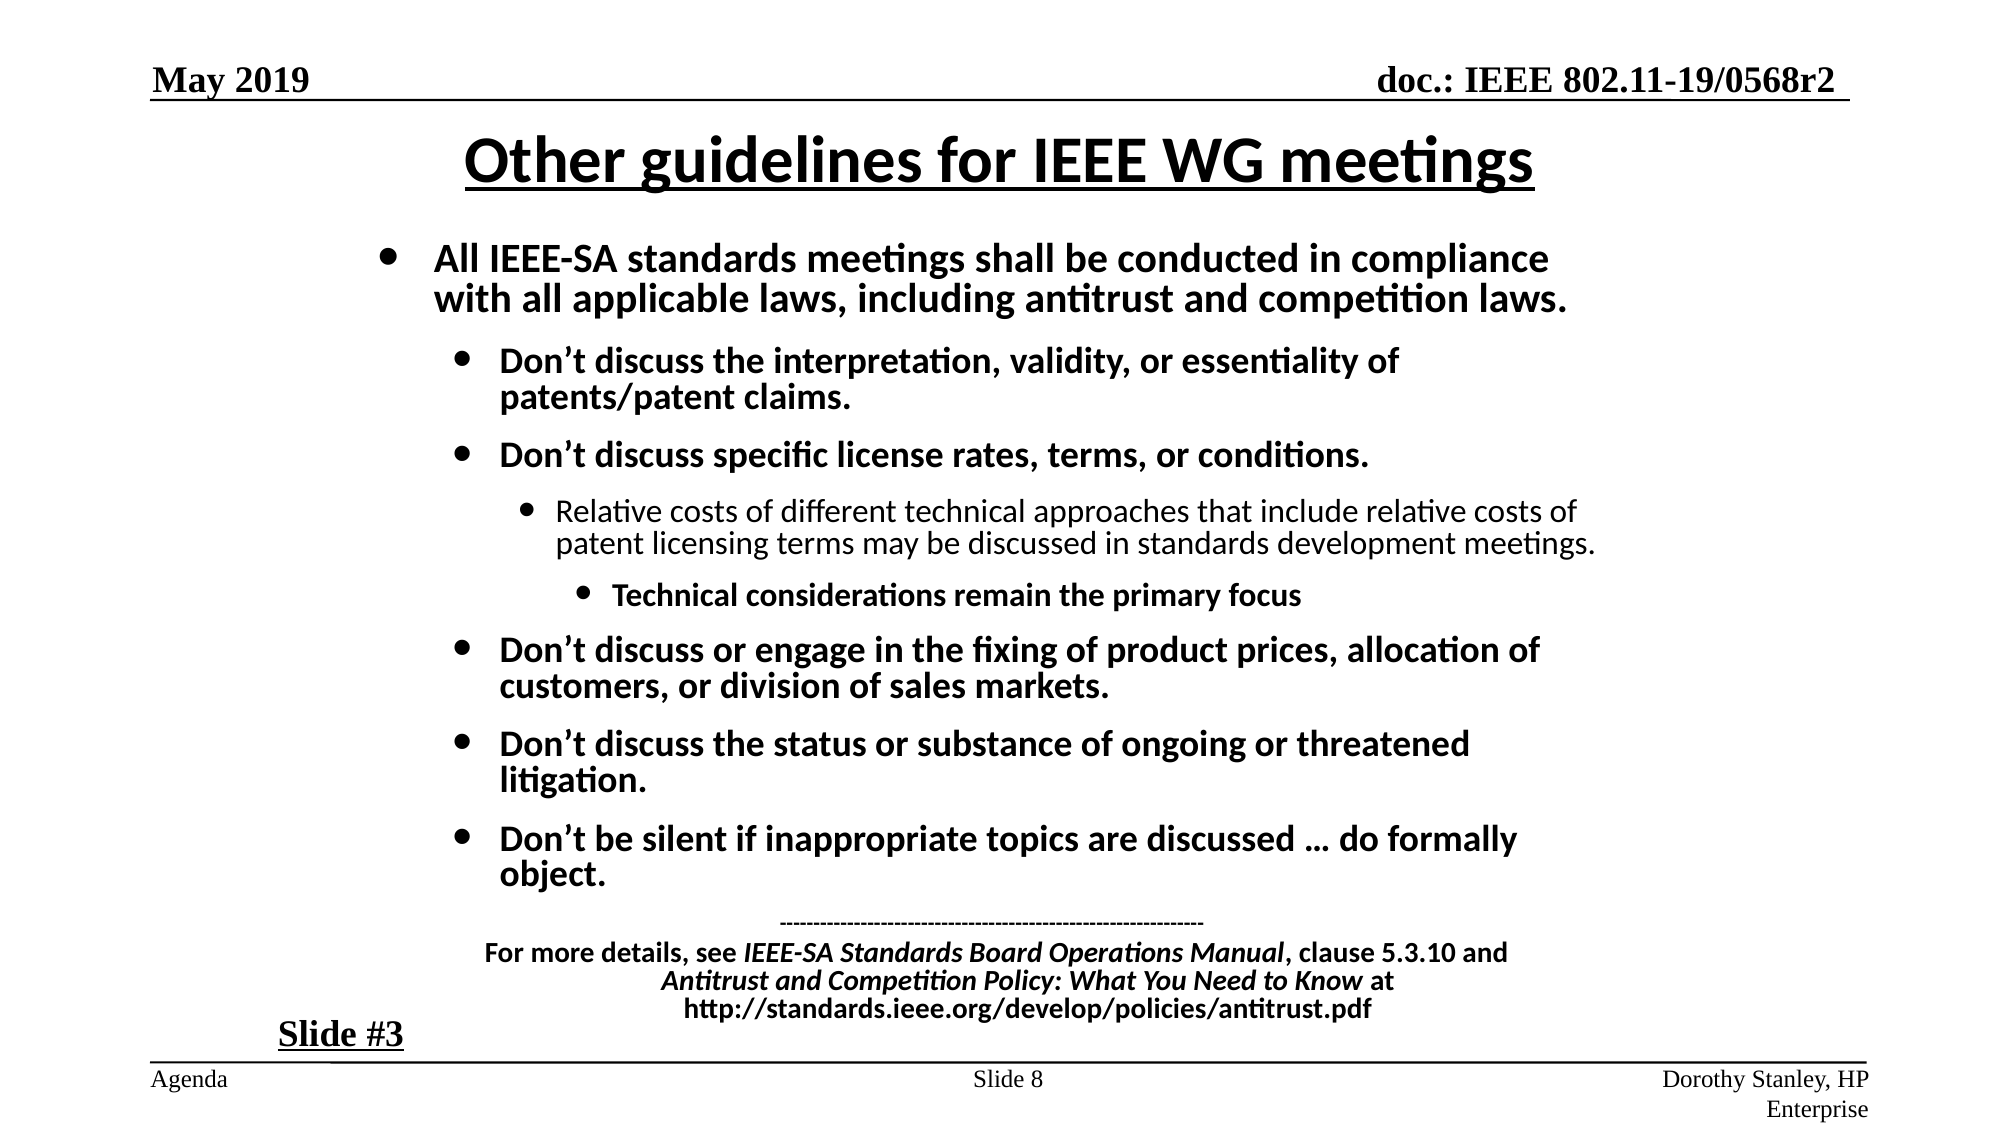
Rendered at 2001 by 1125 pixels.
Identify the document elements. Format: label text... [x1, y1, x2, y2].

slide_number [152, 54, 567, 100]
title Other guidelines for IEEE WG meetings [287, 62, 1713, 250]
slide_number Slide 8 [964, 1062, 1053, 1093]
list All IEEE-SA standards meetings shall be conducted in compliance with all applicable laws, including antitrust and competition laws. Don’t discuss the interpretation, validity, or essentiality of patents/patent claims. Don’t discuss specific license rates, terms, or conditions. Relative costs of different technical approaches that include relative costs of patent licensing terms may be discussed in standards development meetings. Technical considerations remain the primary focus Don’t discuss or engage in the fixing of product prices, allocation of customers, or division of sales markets. Don’t discuss the status or substance of ongoing or threatened litigation. Don’t be silent if inappropriate topics are discussed … do formally object. --------------------------------------------------------------- For more details, see IEEE-SA Standards Board Operations Manual, clause 5.3.10 and Antitrust and Competition Policy: What You Need to Know at http://standards.ieee.org/develop/policies/antitrust.pdf [362, 233, 1638, 909]
text_box Slide #3 [263, 1001, 420, 1062]
footer Dorothy Stanley, HP Enterprise [1609, 1062, 1869, 1093]
